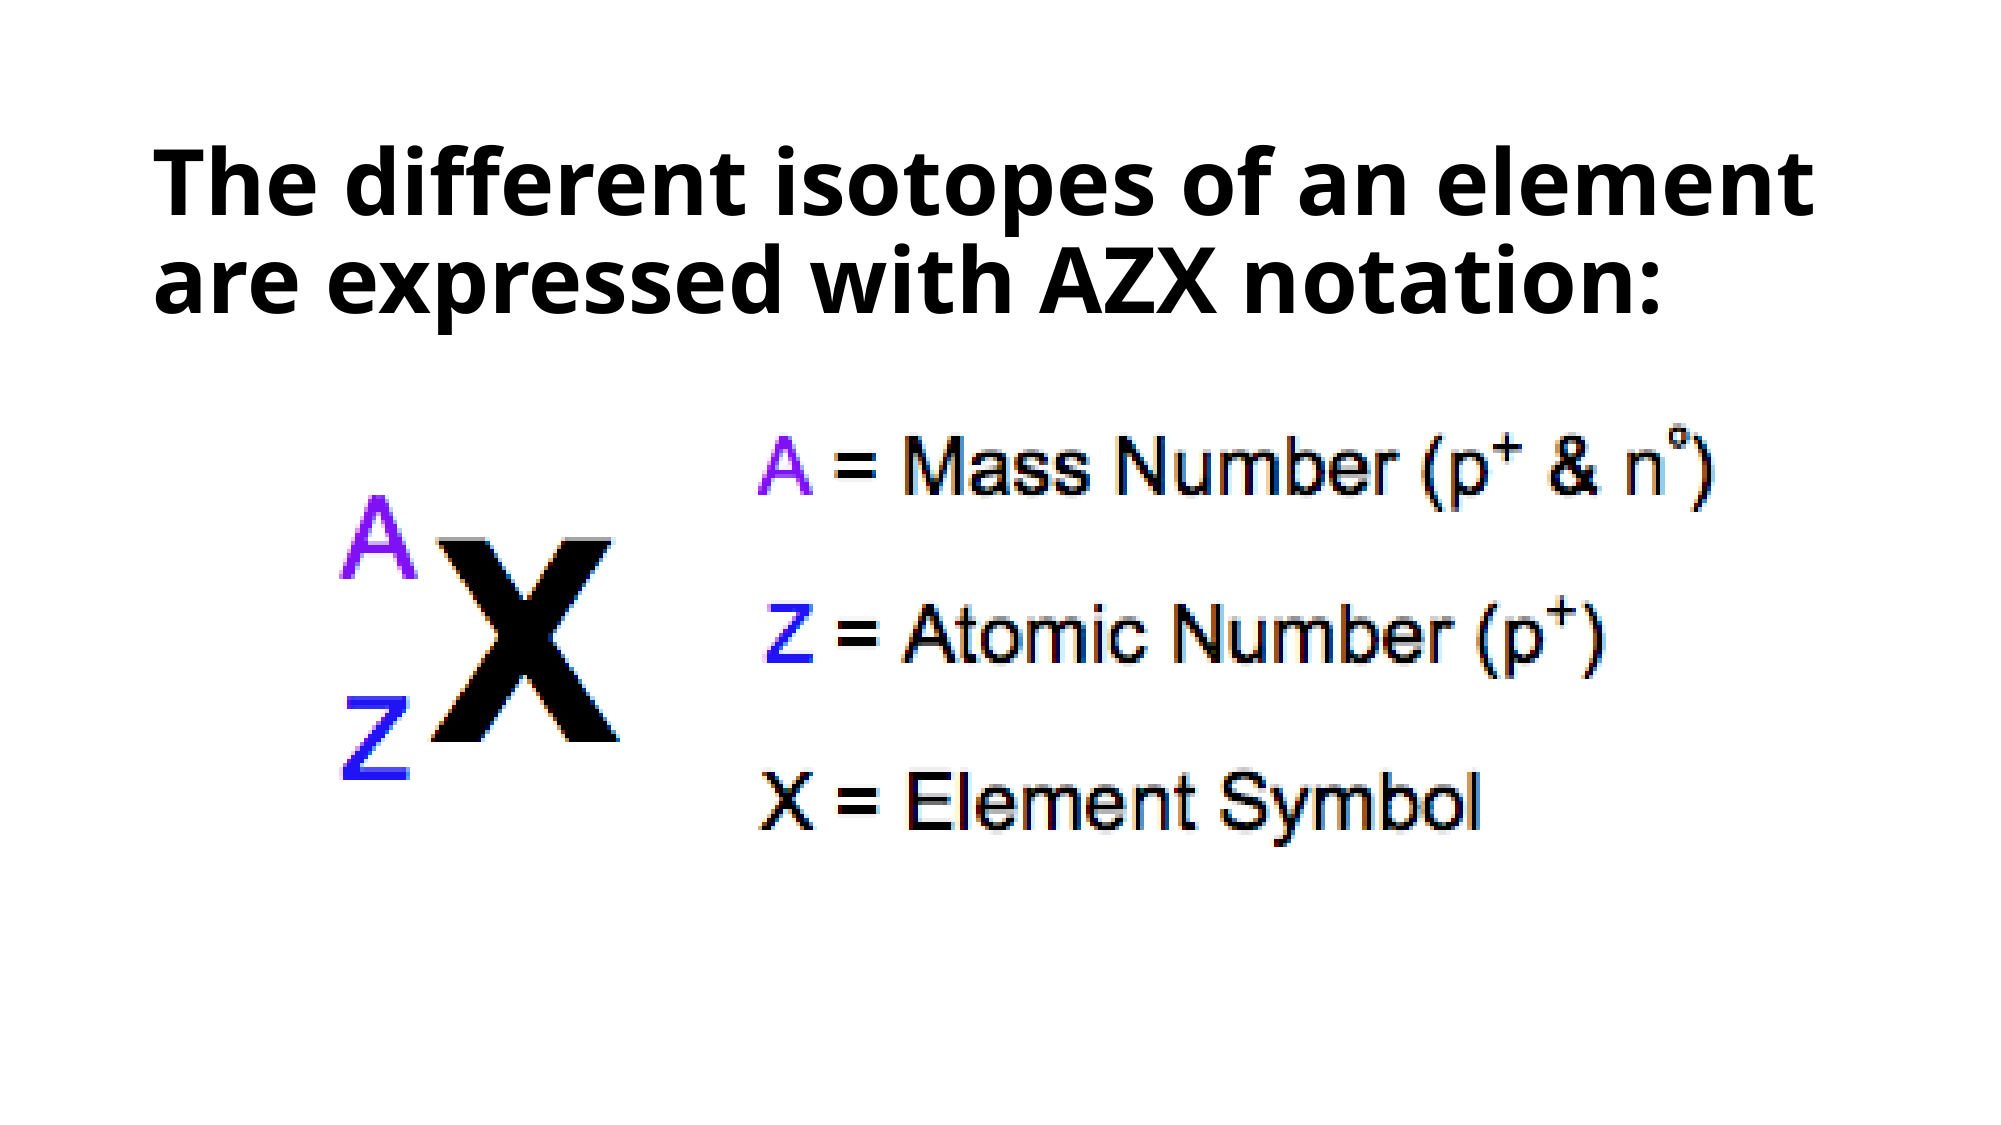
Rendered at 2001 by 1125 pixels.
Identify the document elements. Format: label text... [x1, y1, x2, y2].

title The different isotopes of an element are expressed with AZX notation: [137, 126, 1863, 344]
picture [251, 361, 1749, 898]
